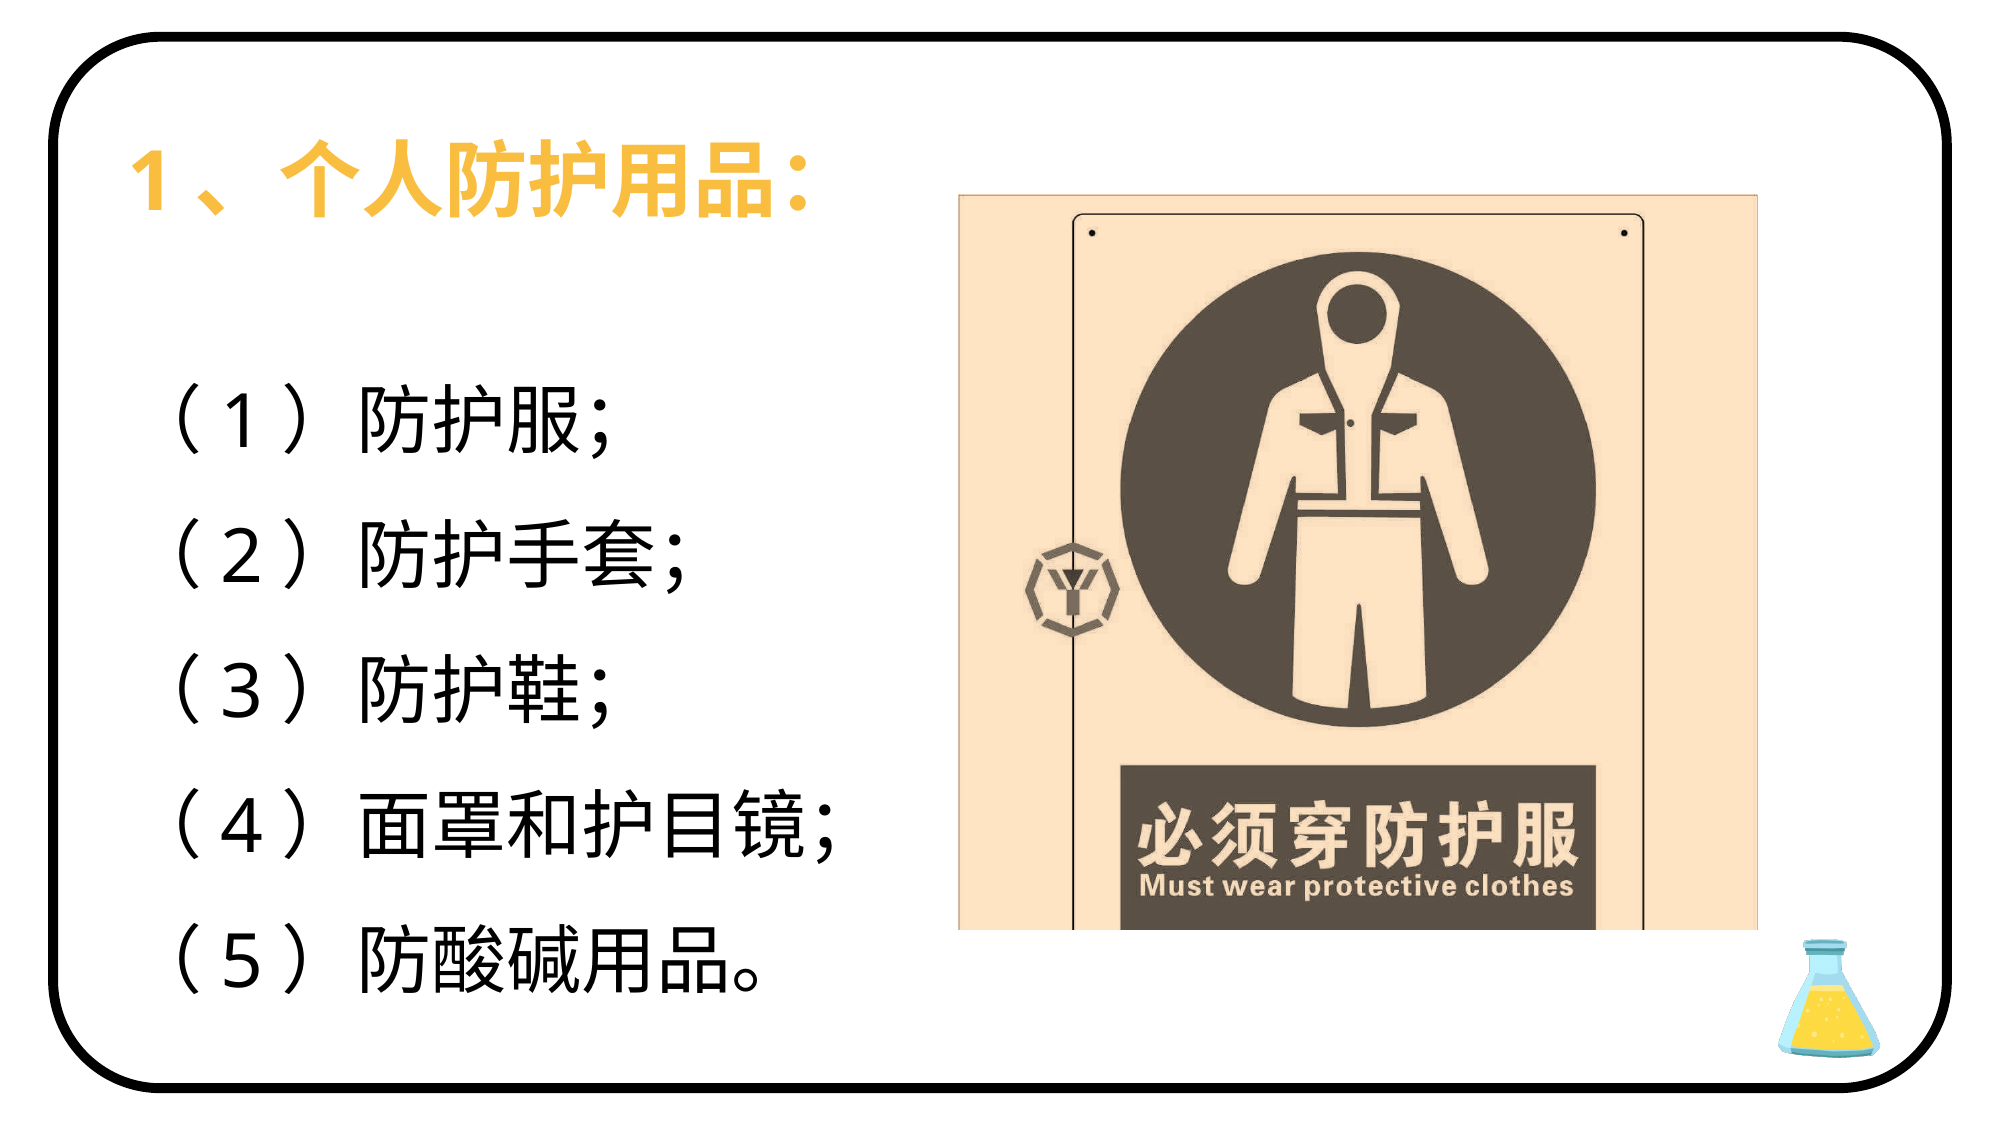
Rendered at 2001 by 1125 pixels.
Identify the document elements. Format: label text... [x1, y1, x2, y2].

text_box 1、个人防护用品： （1）防护服； （2）防护手套； （3）防护鞋； （4）面罩和护目镜； （5）防酸碱用品。 [112, 0, 1259, 1125]
picture [958, 194, 1758, 930]
picture [1778, 939, 1880, 1058]
